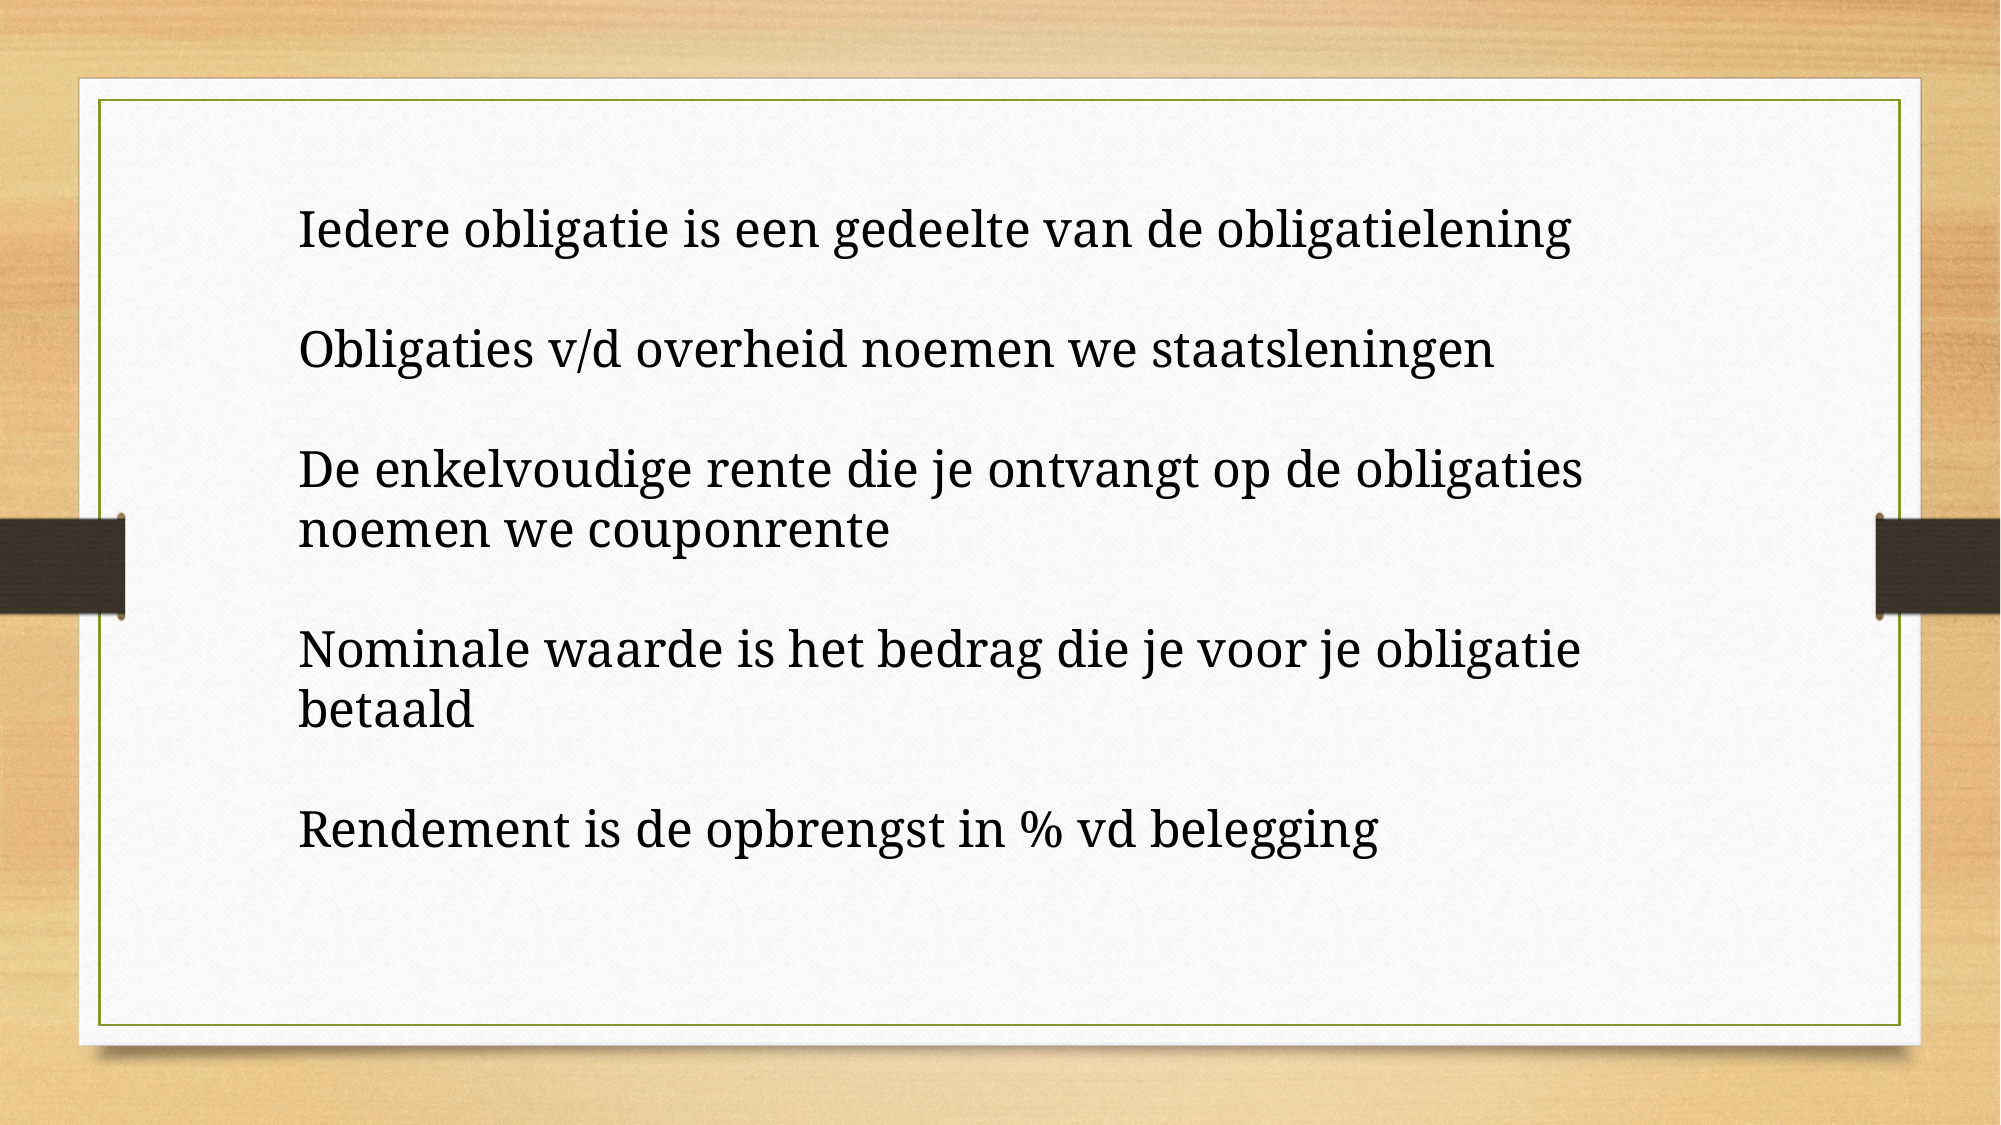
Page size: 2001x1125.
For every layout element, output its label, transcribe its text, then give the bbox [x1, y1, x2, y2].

text_box Iedere obligatie is een gedeelte van de obligatielening Obligaties v/d overheid noemen we staatsleningen De enkelvoudige rente die je ontvangt op de obligaties noemen we couponrente Nominale waarde is het bedrag die je voor je obligatie betaald Rendement is de opbrengst in % vd belegging [283, 189, 1671, 865]
picture [0, 0, 2001, 1125]
